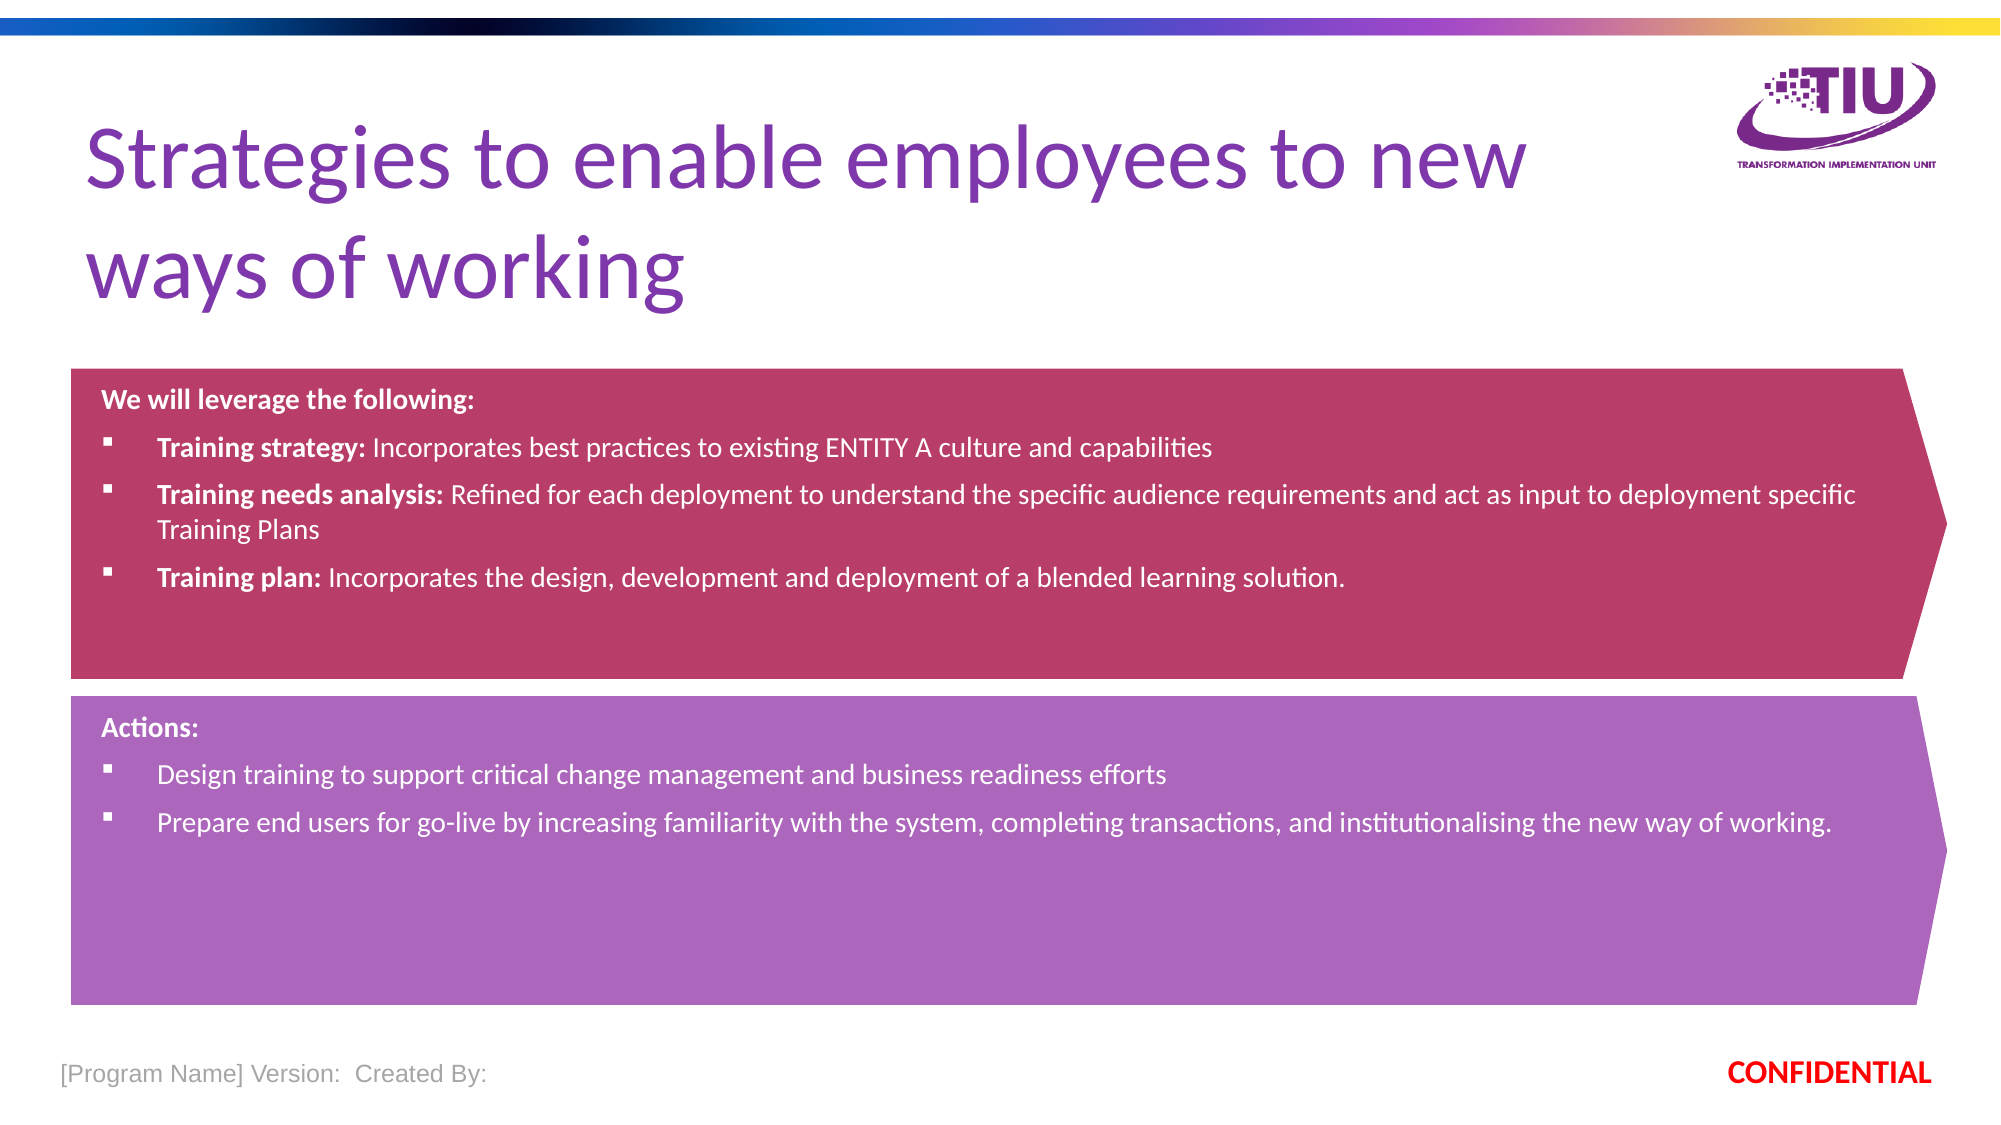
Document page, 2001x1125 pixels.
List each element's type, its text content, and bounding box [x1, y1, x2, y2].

text_box Actions: Design training to support critical change management and business readiness efforts Prepare end users for go-live by increasing familiarity with the system, completing transactions, and institutionalising the new way of working. [71, 696, 1948, 1005]
text_box CONFIDENTIAL [1563, 1042, 1948, 1098]
text_box [Program Name] Version: Created By: [0, 1042, 549, 1103]
text_box We will leverage the following: Training strategy: Incorporates best practices to existing ENTITY A culture and capabilities Training needs analysis: Refined for each deployment to understand the specific audience requirements and act as input to deployment specific Training Plans Training plan: Incorporates the design, development and deployment of a blended learning solution. [71, 368, 1948, 679]
text_box Strategies to enable employees to new ways of working [71, 89, 1690, 325]
picture [0, 0, 2001, 1125]
